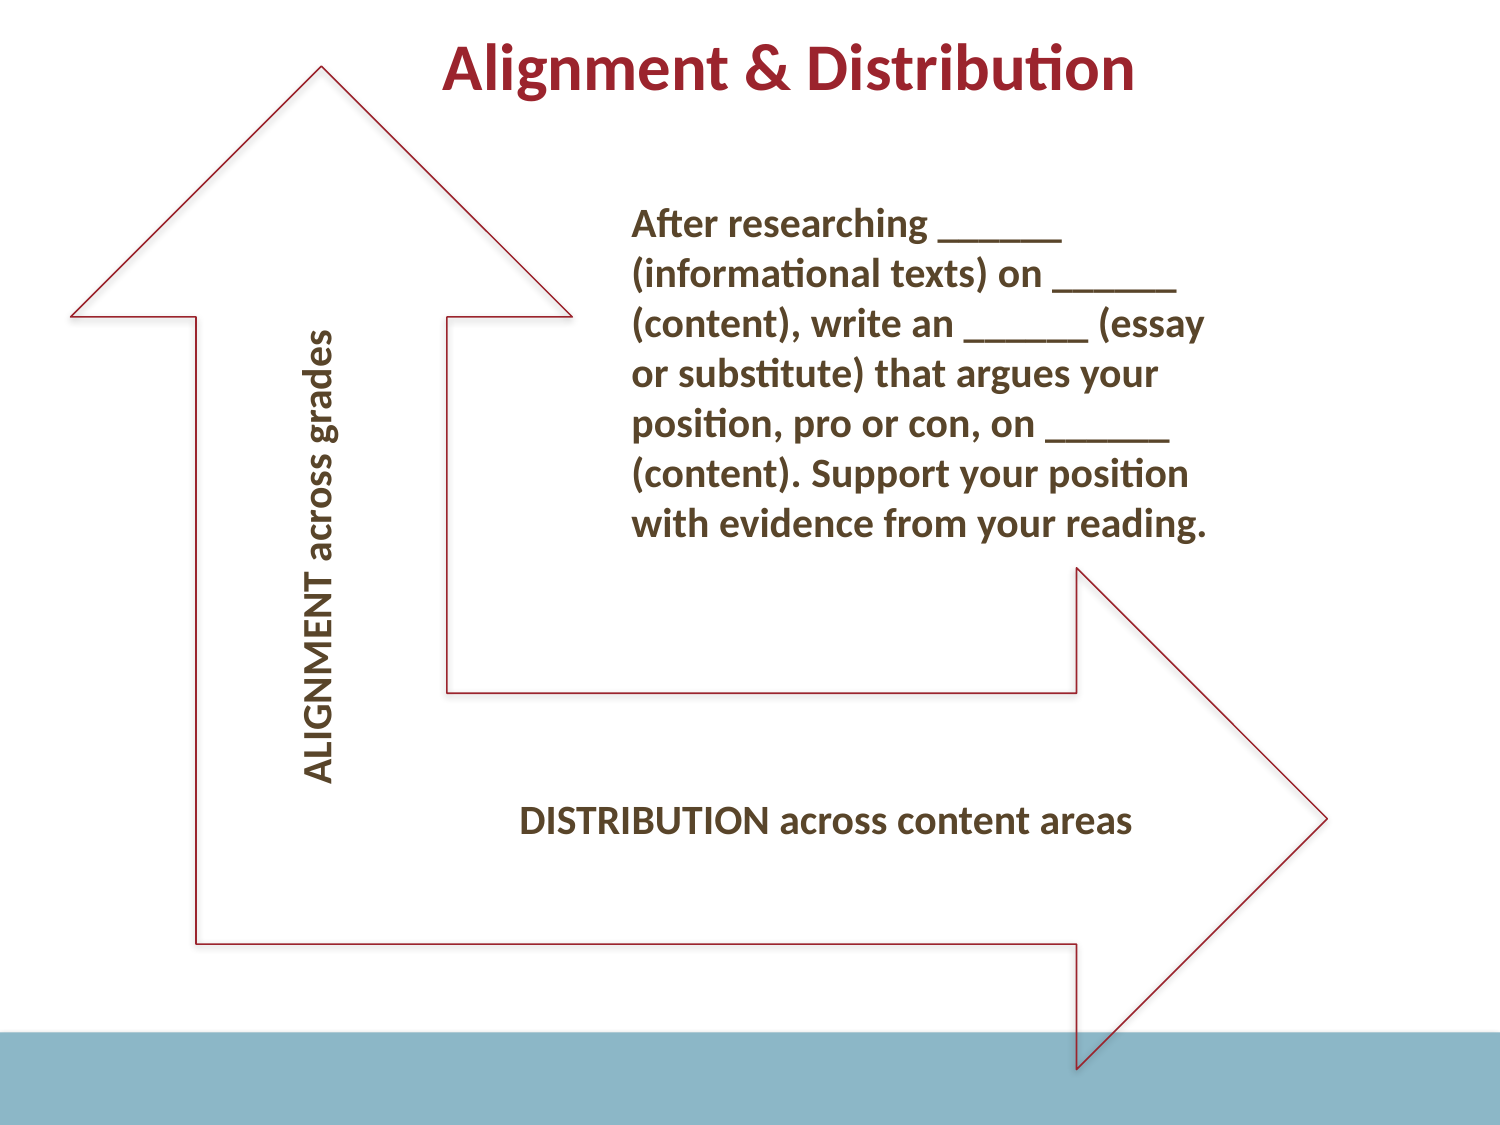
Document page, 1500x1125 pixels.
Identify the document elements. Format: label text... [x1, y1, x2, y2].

text_box [69, 65, 1328, 1071]
text_box After researching ______ (informational texts) on ______ (content), write an ______ (essay or substitute) that argues your position, pro or con, on ______ (content). Support your position with evidence from your reading. [616, 188, 1264, 553]
text_box ALIGNMENT across grades [282, 257, 348, 858]
text_box DISTRIBUTION across content areas [504, 785, 1148, 851]
title Alignment & Distribution [114, 32, 1466, 107]
